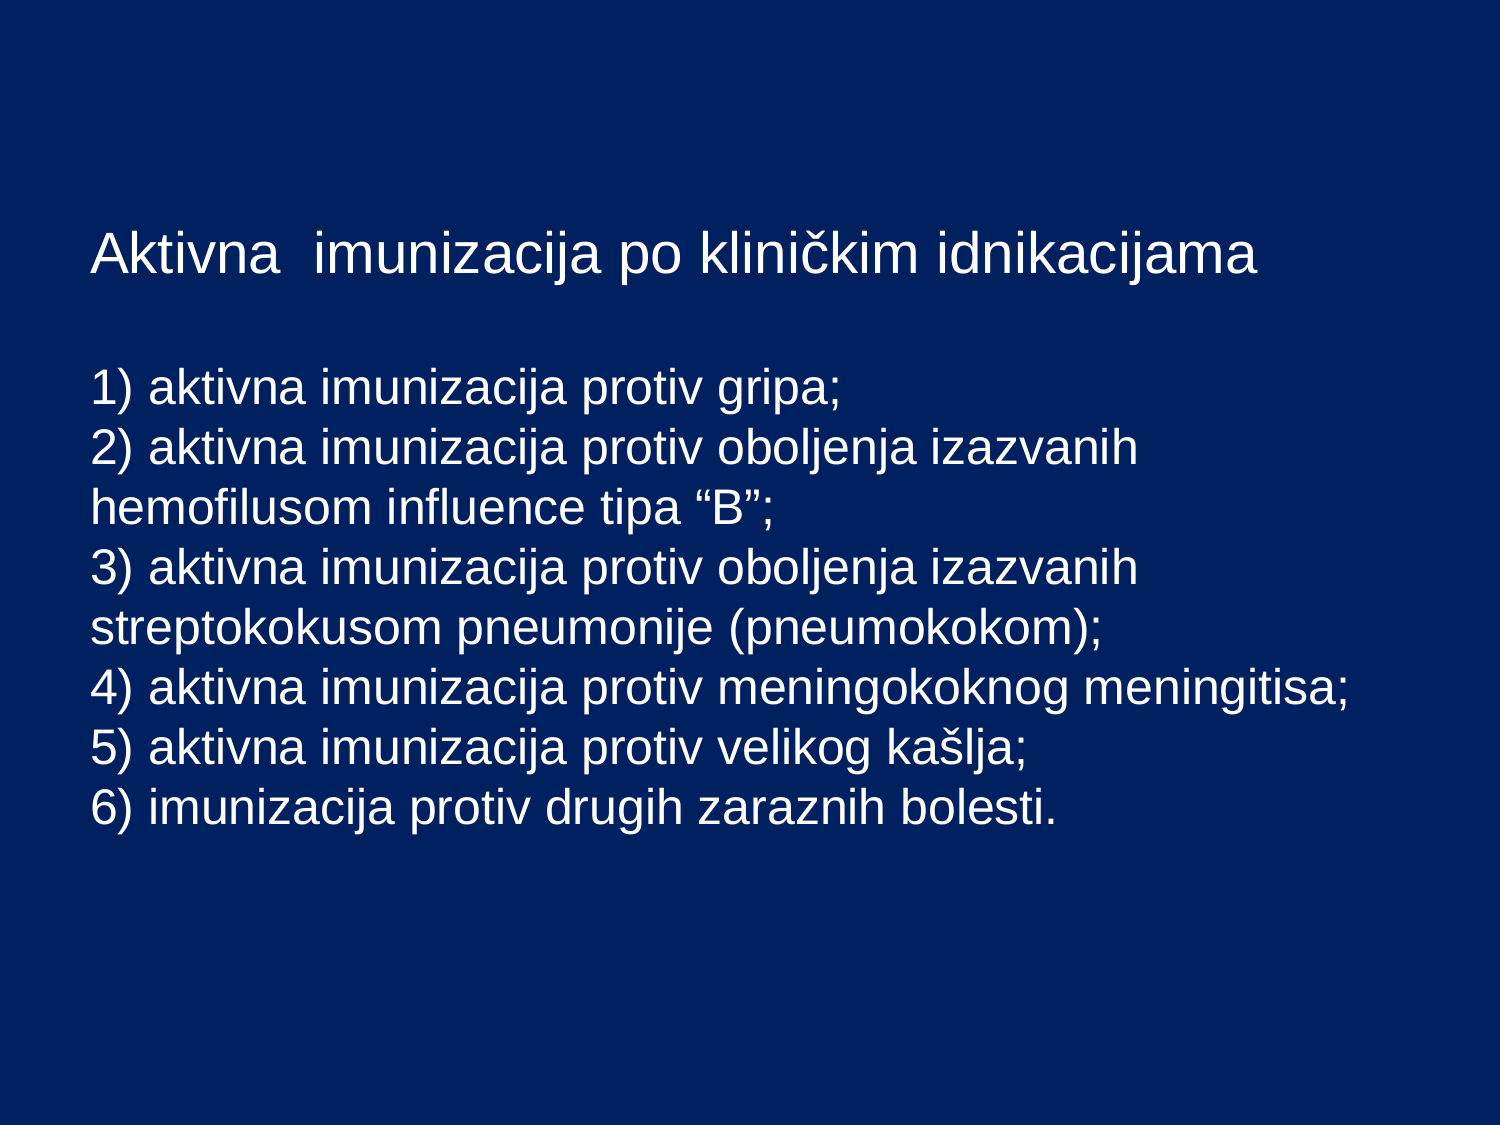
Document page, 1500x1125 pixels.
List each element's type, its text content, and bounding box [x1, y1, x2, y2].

title Aktivna imunizacija po kliničkim idnikacijama 1) aktivna imunizacija protiv gripa; 2) aktivna imunizacija protiv oboljenja izazvanih hemofilusom influence tipa “B”; 3) aktivna imunizacija protiv oboljenja izazvanih streptokokusom pneumonije (pneumokokom); 4) aktivna imunizacija protiv meningokoknog meningitisa; 5) aktivna imunizacija protiv velikog kašlja; 6) imunizacija protiv drugih zaraznih bolesti. [75, 112, 1425, 938]
